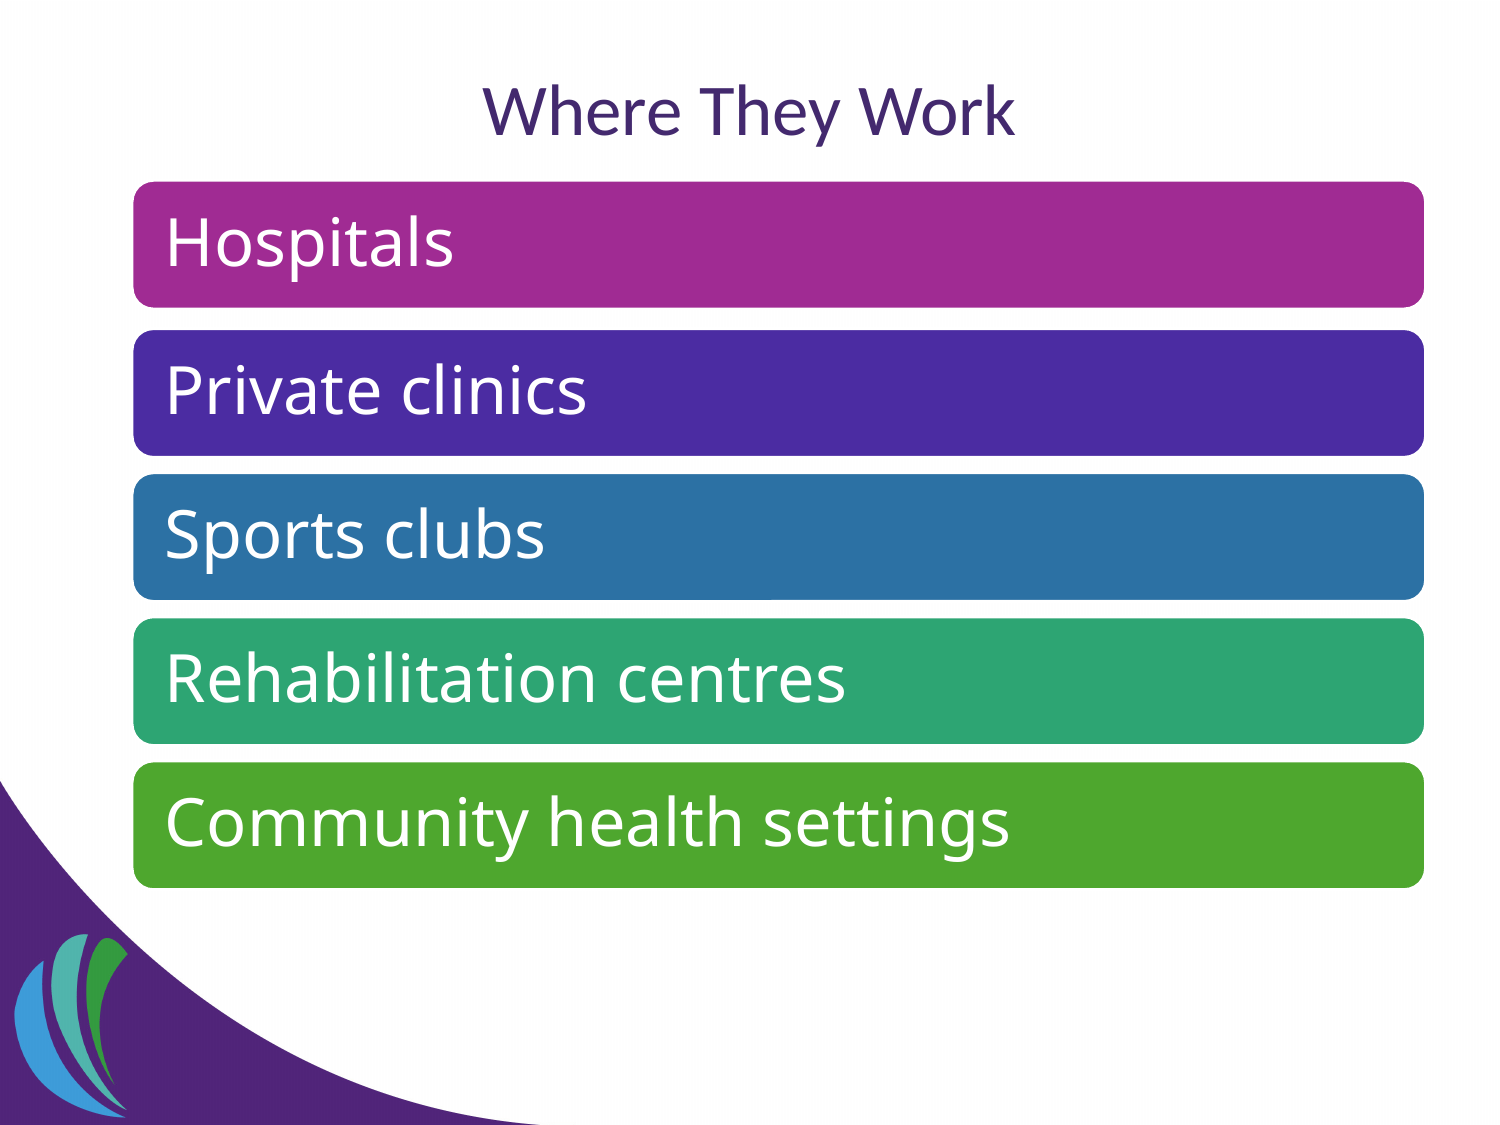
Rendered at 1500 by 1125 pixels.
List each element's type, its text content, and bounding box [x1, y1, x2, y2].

picture [0, 1, 1500, 1125]
title Where They Work [103, 3, 1397, 221]
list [131, 179, 1427, 895]
